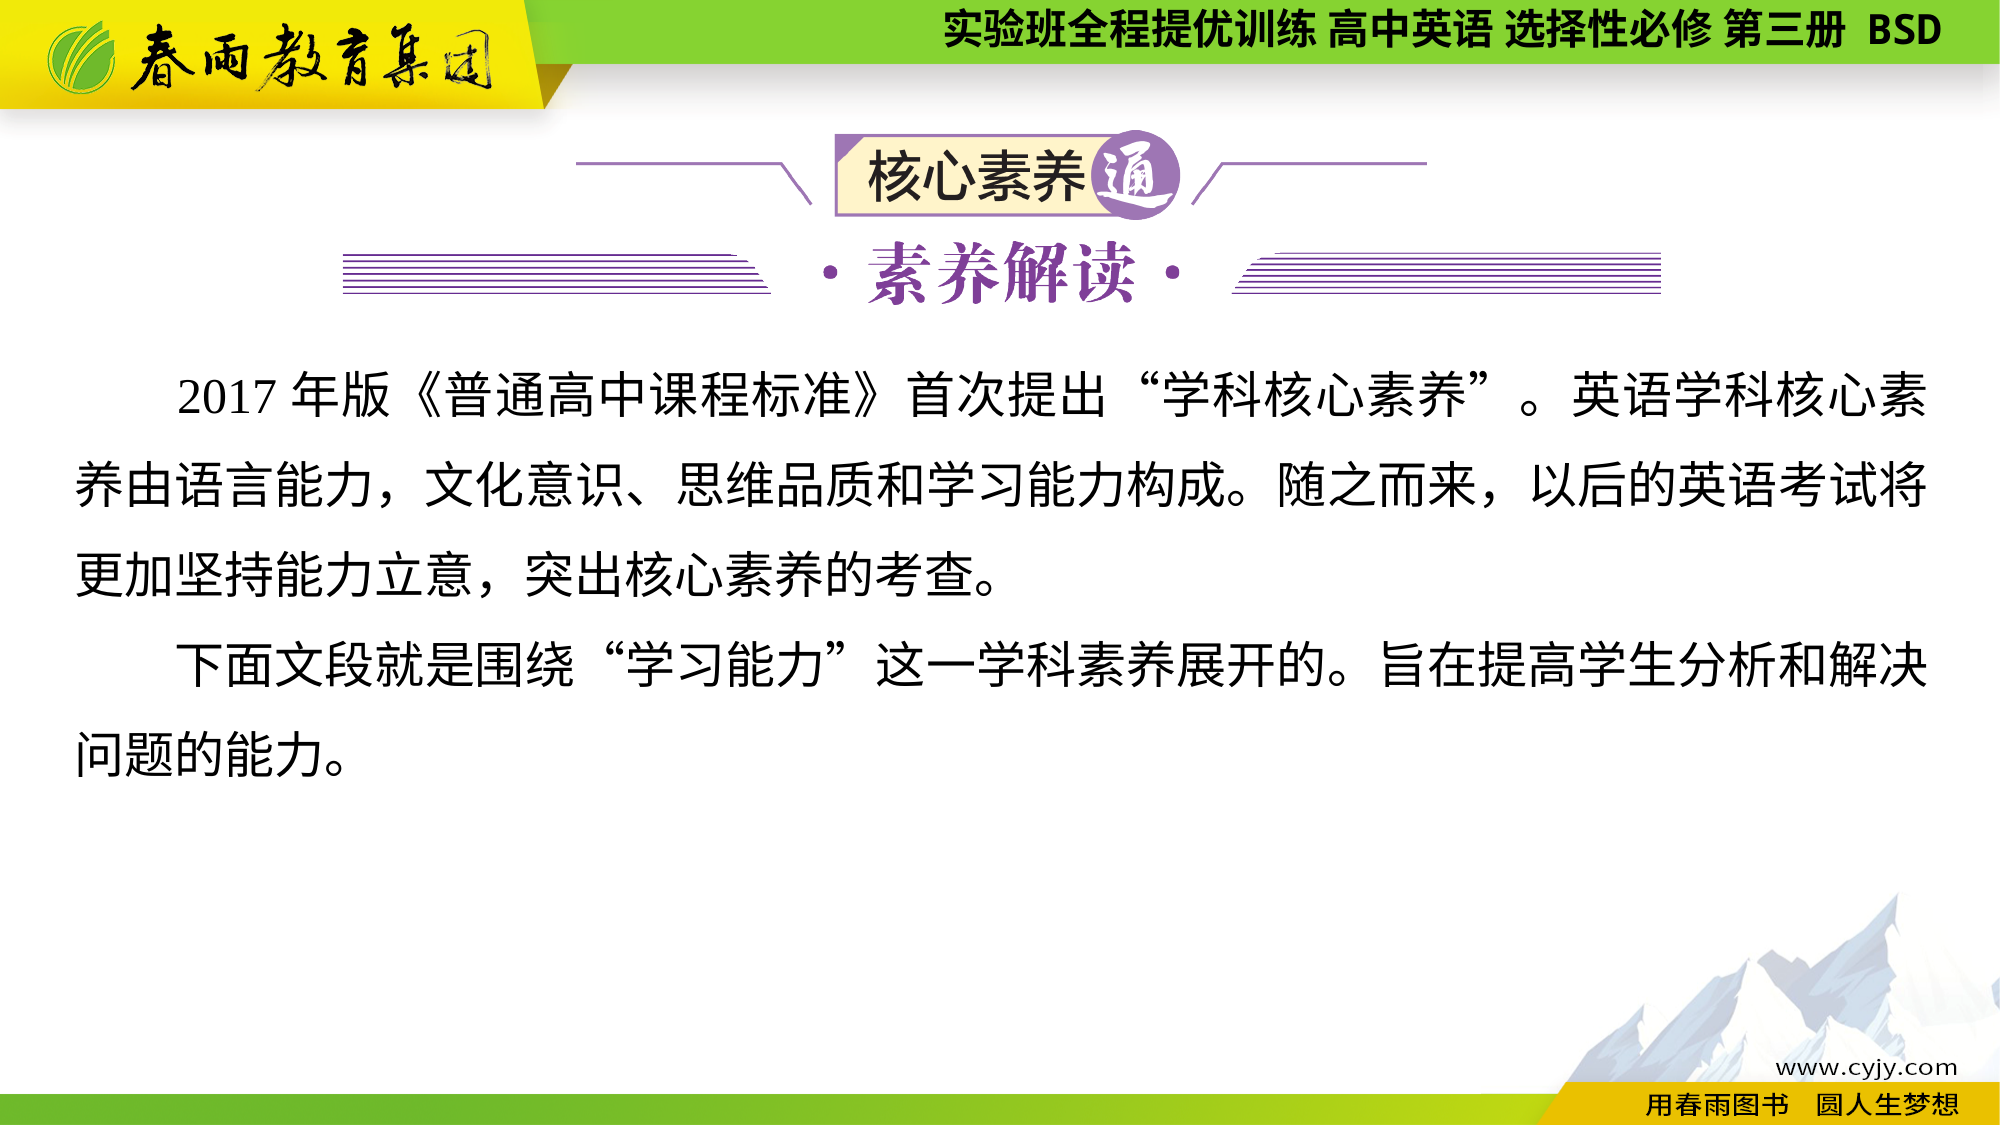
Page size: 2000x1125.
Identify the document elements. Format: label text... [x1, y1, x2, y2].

picture [0, 0, 2000, 1125]
list 2017年版《普通高中课程标准》首次提出“学科核心素养”。英语学科核心素养由语言能力，文化意识、思维品质和学习能力构成。随之而来，以后的英语考试将更加坚持能力立意，突出核心素养的考查。 下面文段就是围绕“学习能力”这一学科素养展开的。旨在提高学生分析和解决问题的能力。 [59, 326, 1944, 797]
